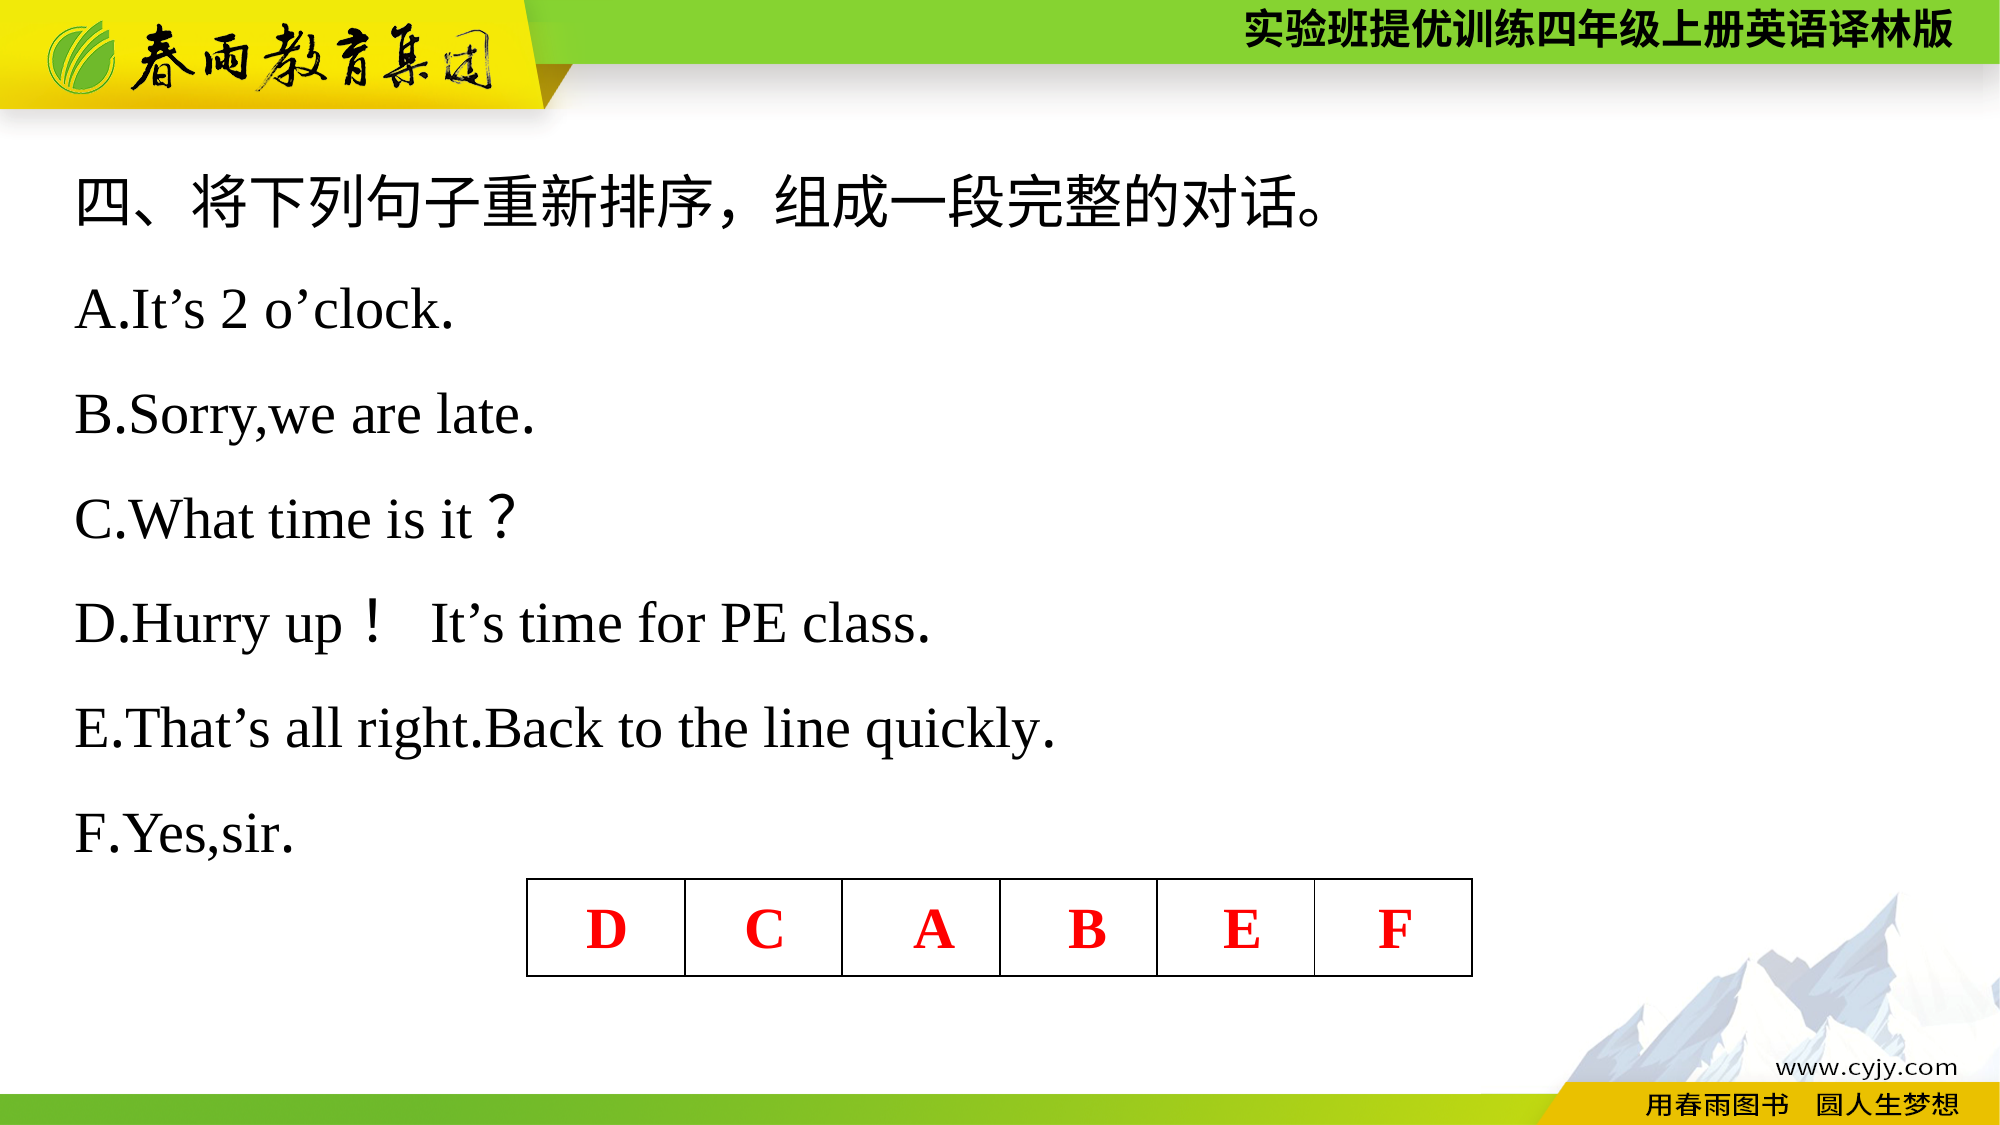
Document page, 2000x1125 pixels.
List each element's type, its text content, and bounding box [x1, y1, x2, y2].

table_header [843, 968, 999, 975]
list 四、将下列句子重新排序，组成一段完整的对话。 A.It’s 2 o’clock. B.Sorry,we are late. C.What time is it？ D.Hurry up！It’s time for PE class. E.That’s all right.Back to the line quickly. F.Yes,sir. [59, 122, 1944, 880]
table_header [1001, 968, 1156, 975]
table_header [686, 968, 841, 975]
table_header [1158, 968, 1314, 975]
table_header [528, 880, 684, 975]
table_header [1315, 880, 1471, 975]
picture [0, 0, 2000, 1125]
text_box D C A B E F [572, 882, 1429, 968]
